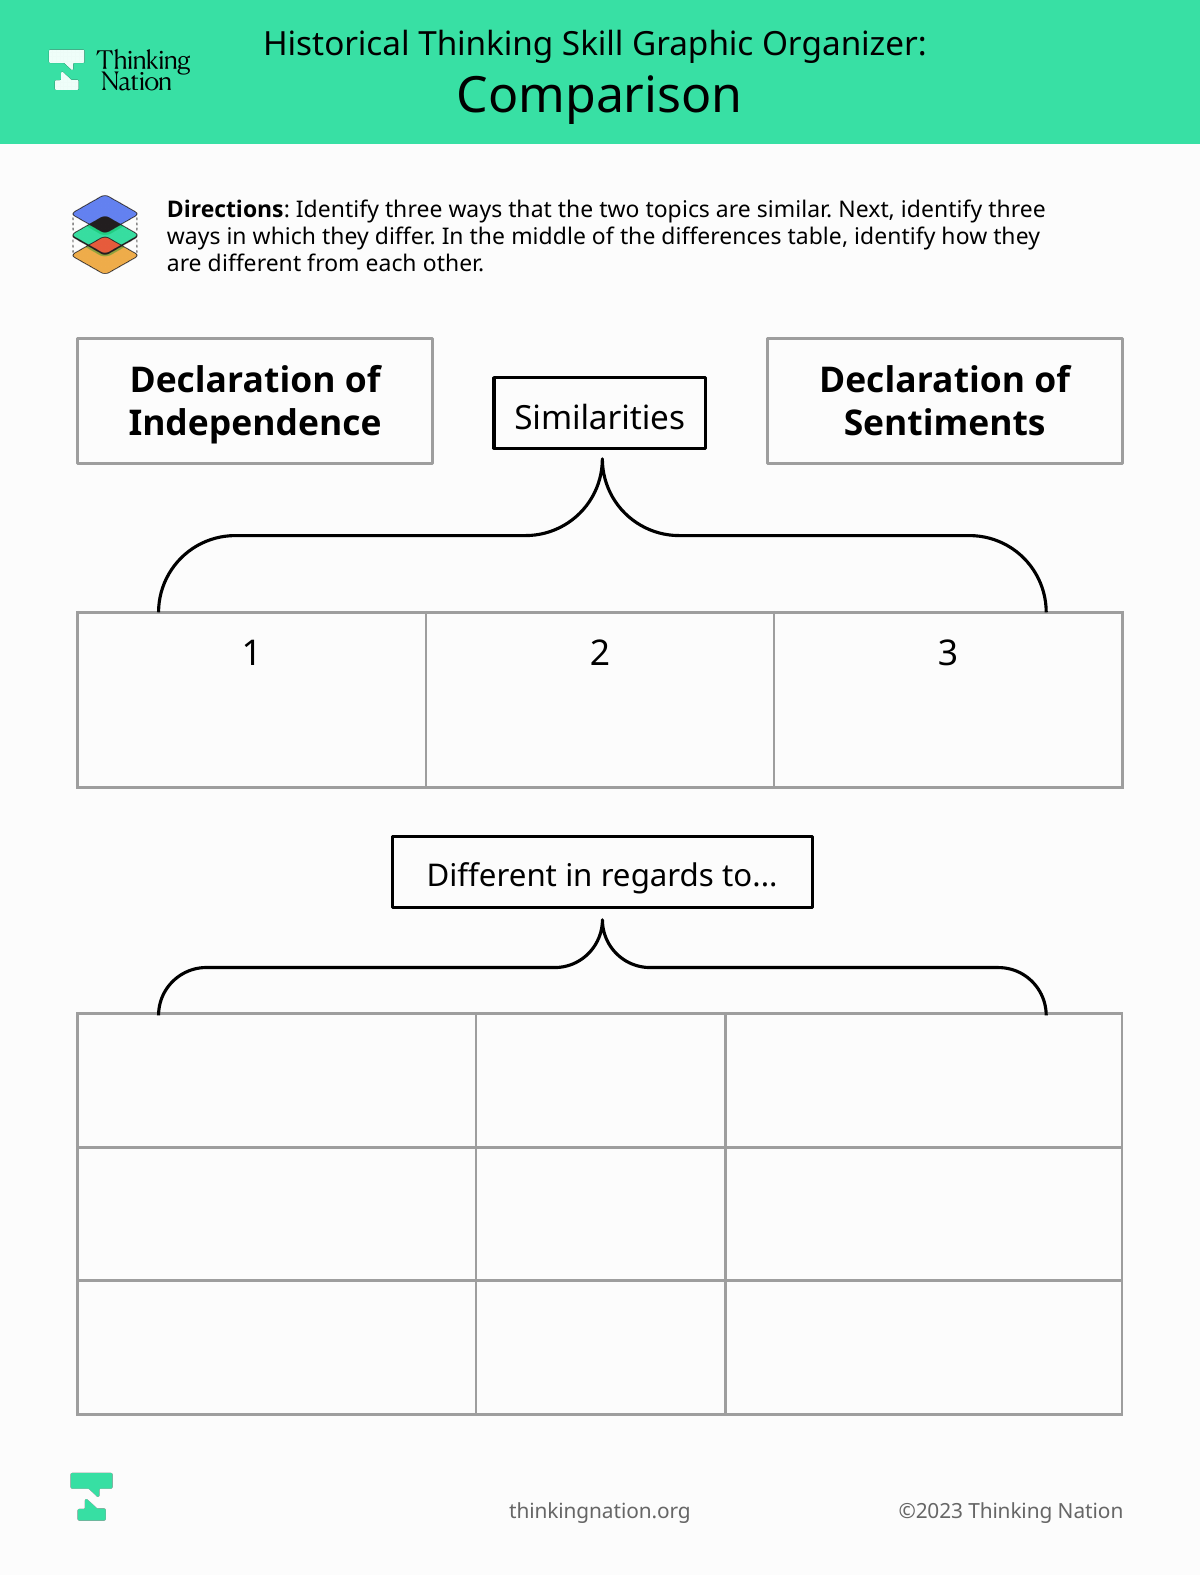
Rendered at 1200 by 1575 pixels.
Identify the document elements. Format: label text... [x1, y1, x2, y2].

table_header [477, 1016, 724, 1146]
table_header 3 [775, 614, 1121, 786]
table_cell [727, 1149, 1121, 1279]
text_box Similarities [493, 377, 706, 449]
text_box [158, 919, 1047, 1016]
text_box [158, 458, 1047, 613]
picture [58, 1463, 125, 1530]
table_cell [727, 1282, 1121, 1413]
picture [52, 182, 158, 287]
text_box Different in regards to... [392, 836, 813, 908]
table_cell [79, 1282, 475, 1413]
table_cell [79, 1149, 475, 1279]
table_header [727, 1015, 1121, 1146]
table_cell [477, 1282, 724, 1413]
text_box Declaration of Sentiments [767, 338, 1123, 464]
text_box ©2023 Thinking Nation [854, 1483, 1139, 1532]
text_box Directions: Identify three ways that the two topics are similar. Next, identify three ways in which they differ. In the middle of the differences table, identify how they are different from each other. [159, 182, 1090, 289]
table_cell [477, 1149, 724, 1279]
picture [33, 35, 195, 104]
table_header [79, 1015, 475, 1146]
text_box Historical Thinking Skill Graphic Organizer: Comparison [0, 0, 1200, 144]
text_box thinkingnation.org [457, 1483, 742, 1532]
text_box Declaration of Independence [77, 338, 433, 464]
table_header 1 [79, 614, 425, 786]
table_header 2 [427, 614, 773, 786]
